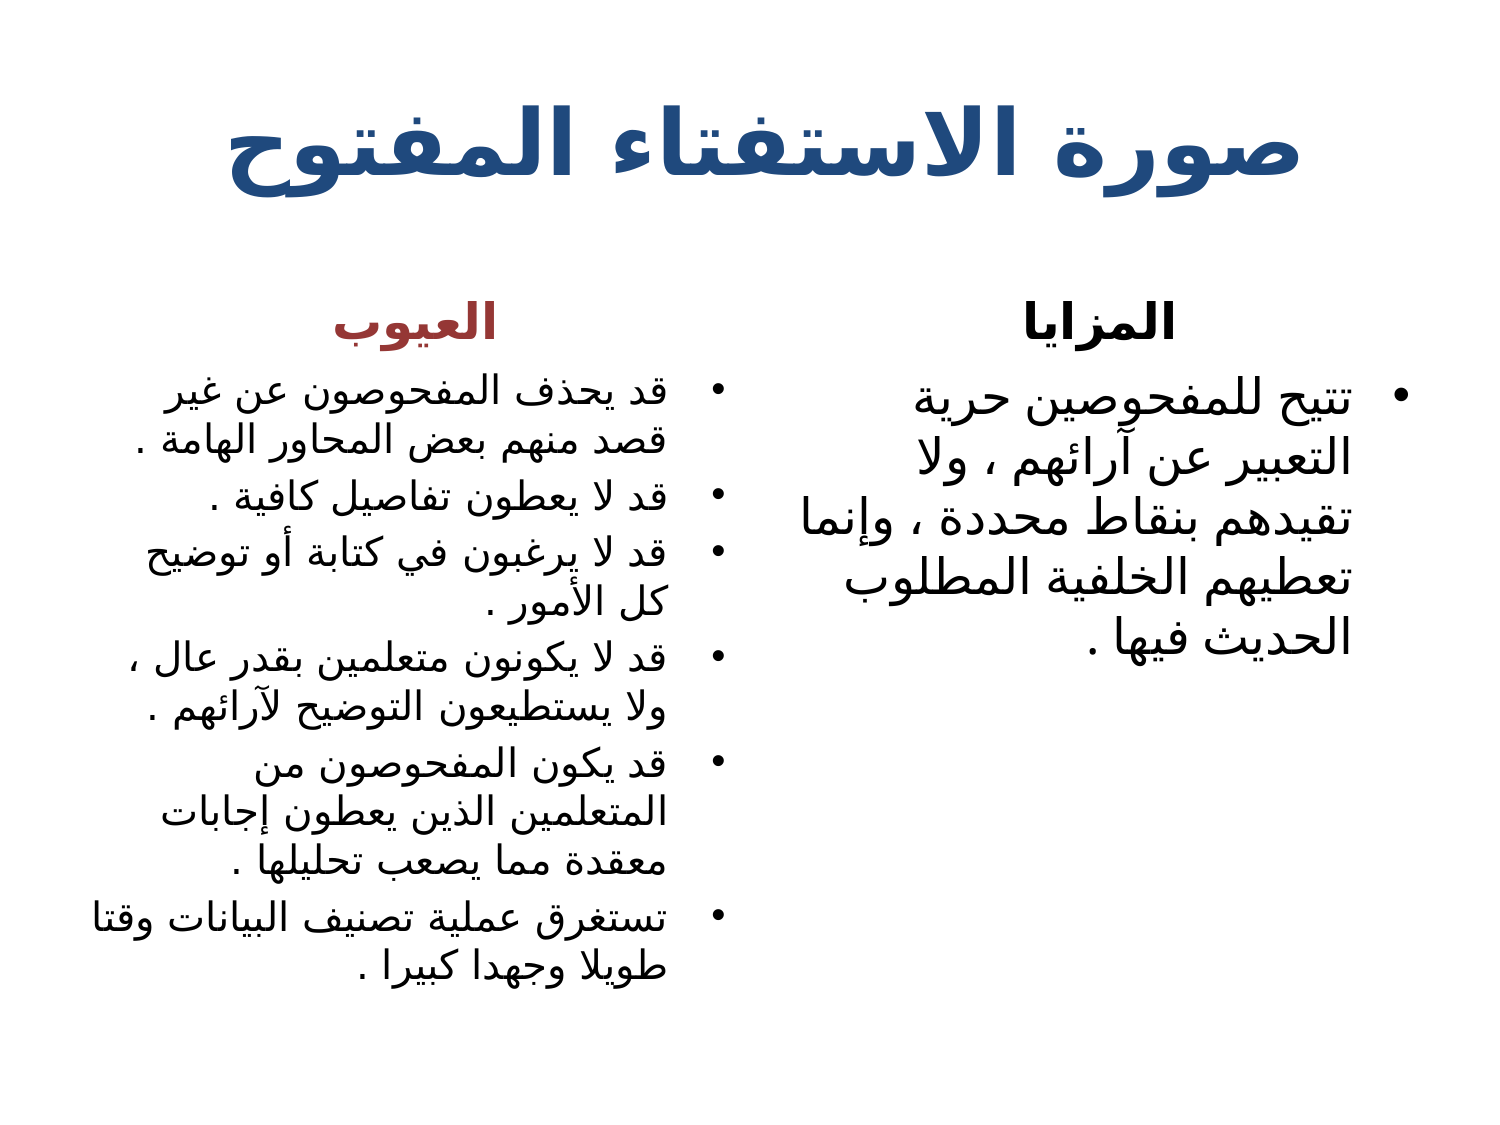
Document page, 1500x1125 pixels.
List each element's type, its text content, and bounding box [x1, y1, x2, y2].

title صورة الاستفتاء المفتوح [75, 45, 1425, 233]
list المزايا [761, 251, 1425, 356]
list العيوب [75, 251, 738, 356]
list قد يحذف المفحوصون عن غير قصد منهم بعض المحاور الهامة . قد لا يعطون تفاصيل كافية . قد لا يرغبون في كتابة أو توضيح كل الأمور . قد لا يكونون متعلمين بقدر عال ، ولا يستطيعون التوضيح لآرائهم . قد يكون المفحوصون من المتعلمين الذين يعطون إجابات معقدة مما يصعب تحليلها . تستغرق عملية تصنيف البيانات وقتا طويلا وجهدا كبيرا . [75, 356, 738, 1005]
list تتيح للمفحوصين حرية التعبير عن آرائهم ، ولا تقيدهم بنقاط محددة ، وإنما تعطيهم الخلفية المطلوب الحديث فيها . [761, 356, 1425, 1005]
